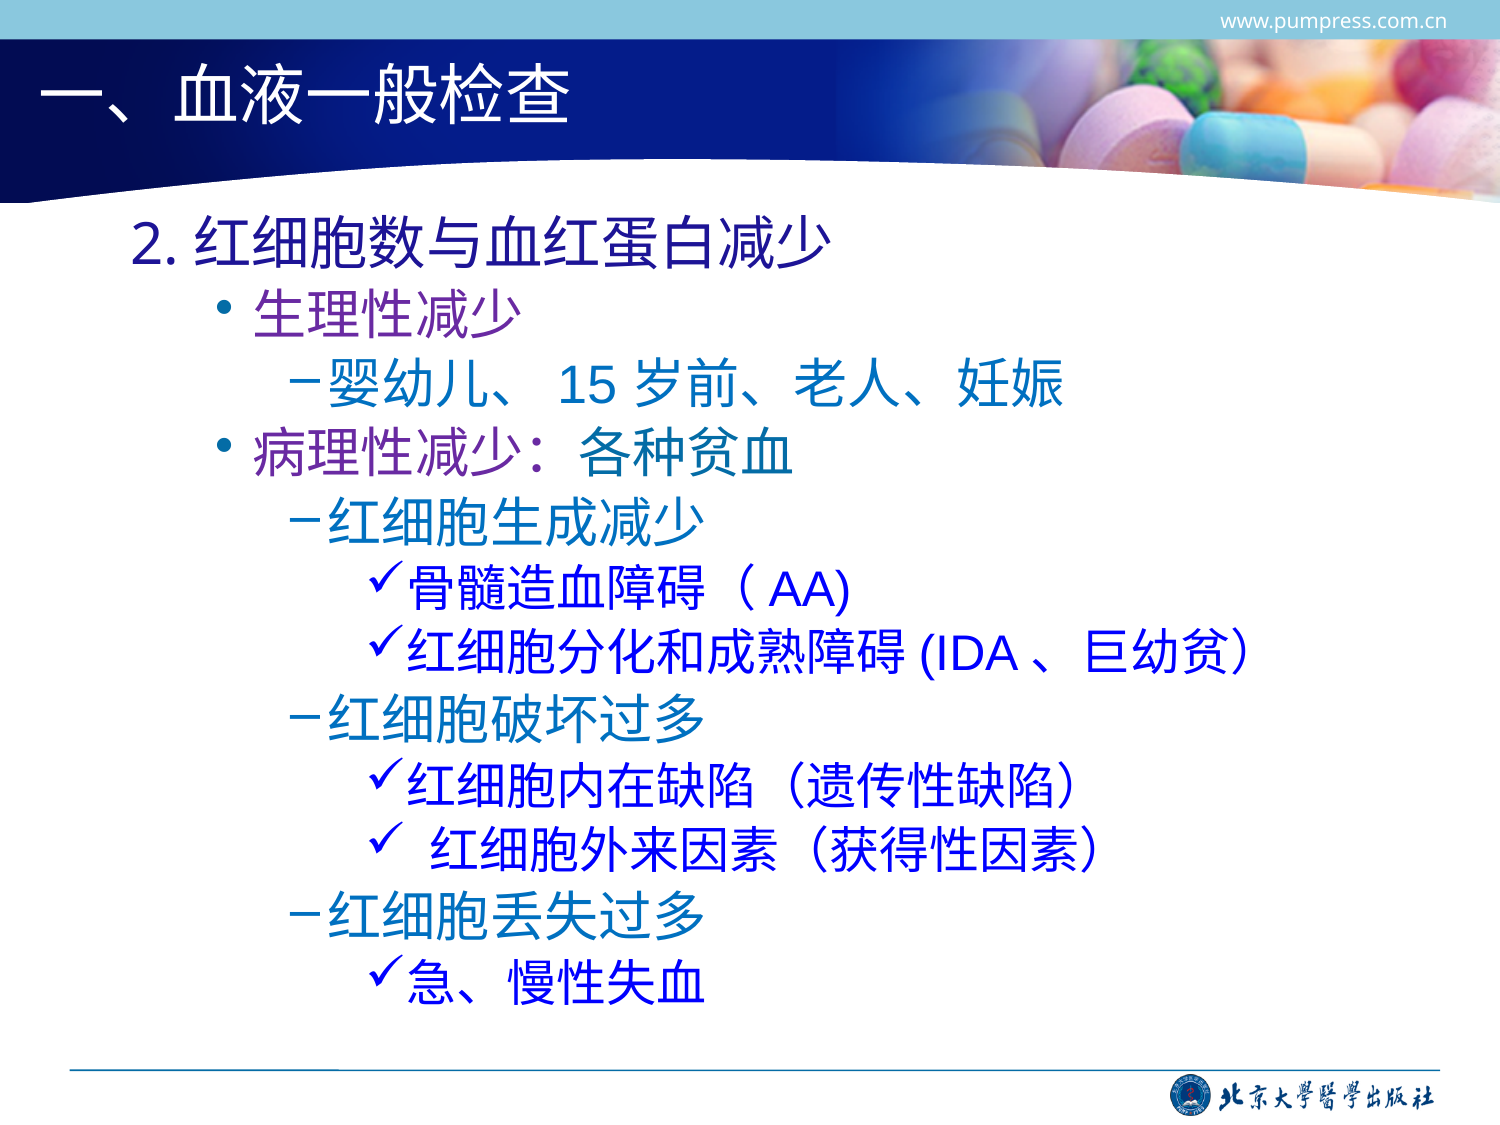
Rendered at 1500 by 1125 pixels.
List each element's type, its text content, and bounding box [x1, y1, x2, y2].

picture [1170, 1074, 1436, 1118]
picture [0, 40, 1500, 203]
slide_number www.pumpress.com.cn [1024, 0, 1463, 38]
list 2.红细胞数与血红蛋白减少 生理性减少 婴幼儿、15岁前、老人、妊娠 病理性减少：各种贫血 红细胞生成减少 骨髓造血障碍（AA) 红细胞分化和成熟障碍(IDA、巨幼贫） 红细胞破坏过多 红细胞内在缺陷（遗传性缺陷） 红细胞外来因素（获得性因素） 红细胞丢失过多 急、慢性失血 [49, 198, 1463, 1026]
title 一、血液一般检查 [23, 46, 1349, 140]
